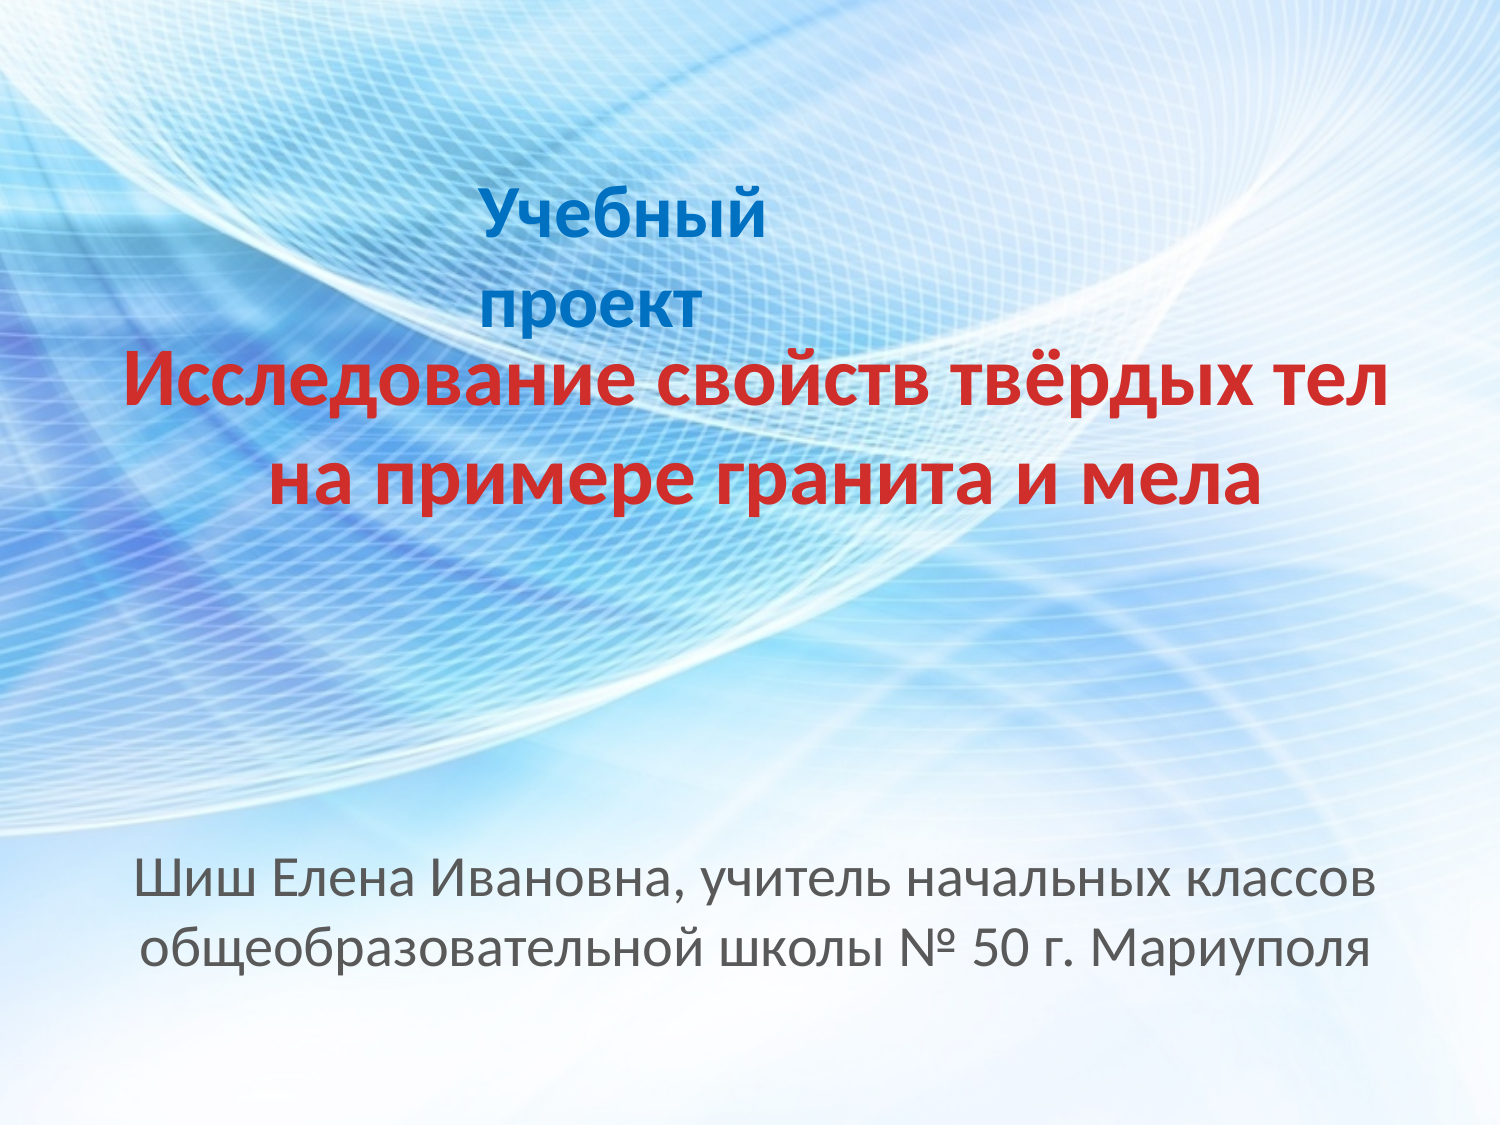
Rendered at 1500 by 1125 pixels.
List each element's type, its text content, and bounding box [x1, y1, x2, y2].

subtitle Шиш Елена Ивановна, учитель начальных классов общеобразовательной школы № 50 г. Мариуполя [76, 830, 1436, 1035]
text_box Учебный проект [476, 167, 1012, 248]
text_box Исследование свойств твёрдых тел на примере гранита и мела [107, 314, 1407, 530]
